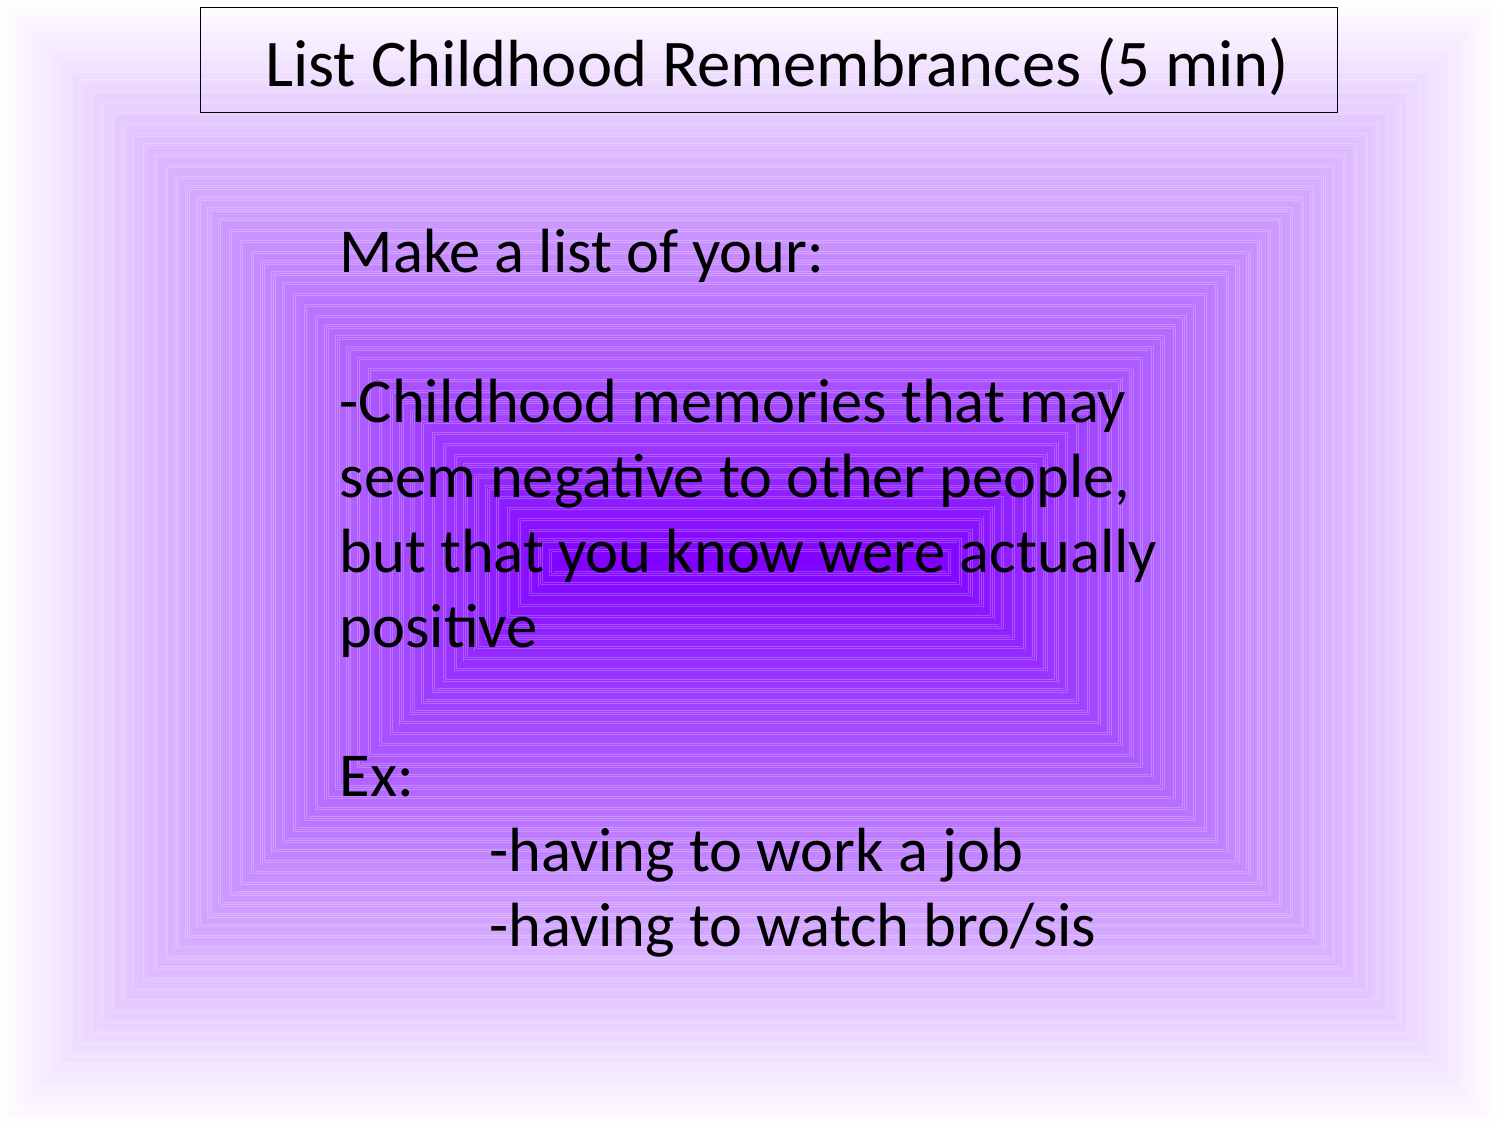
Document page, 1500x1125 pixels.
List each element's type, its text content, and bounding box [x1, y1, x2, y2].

title List Childhood Remembrances (5 min) [200, 7, 1338, 113]
text_box Make a list of your: -Childhood memories that may seem negative to other people, but that you know were actually positive Ex: -having to work a job -having to watch bro/sis [324, 202, 1200, 967]
